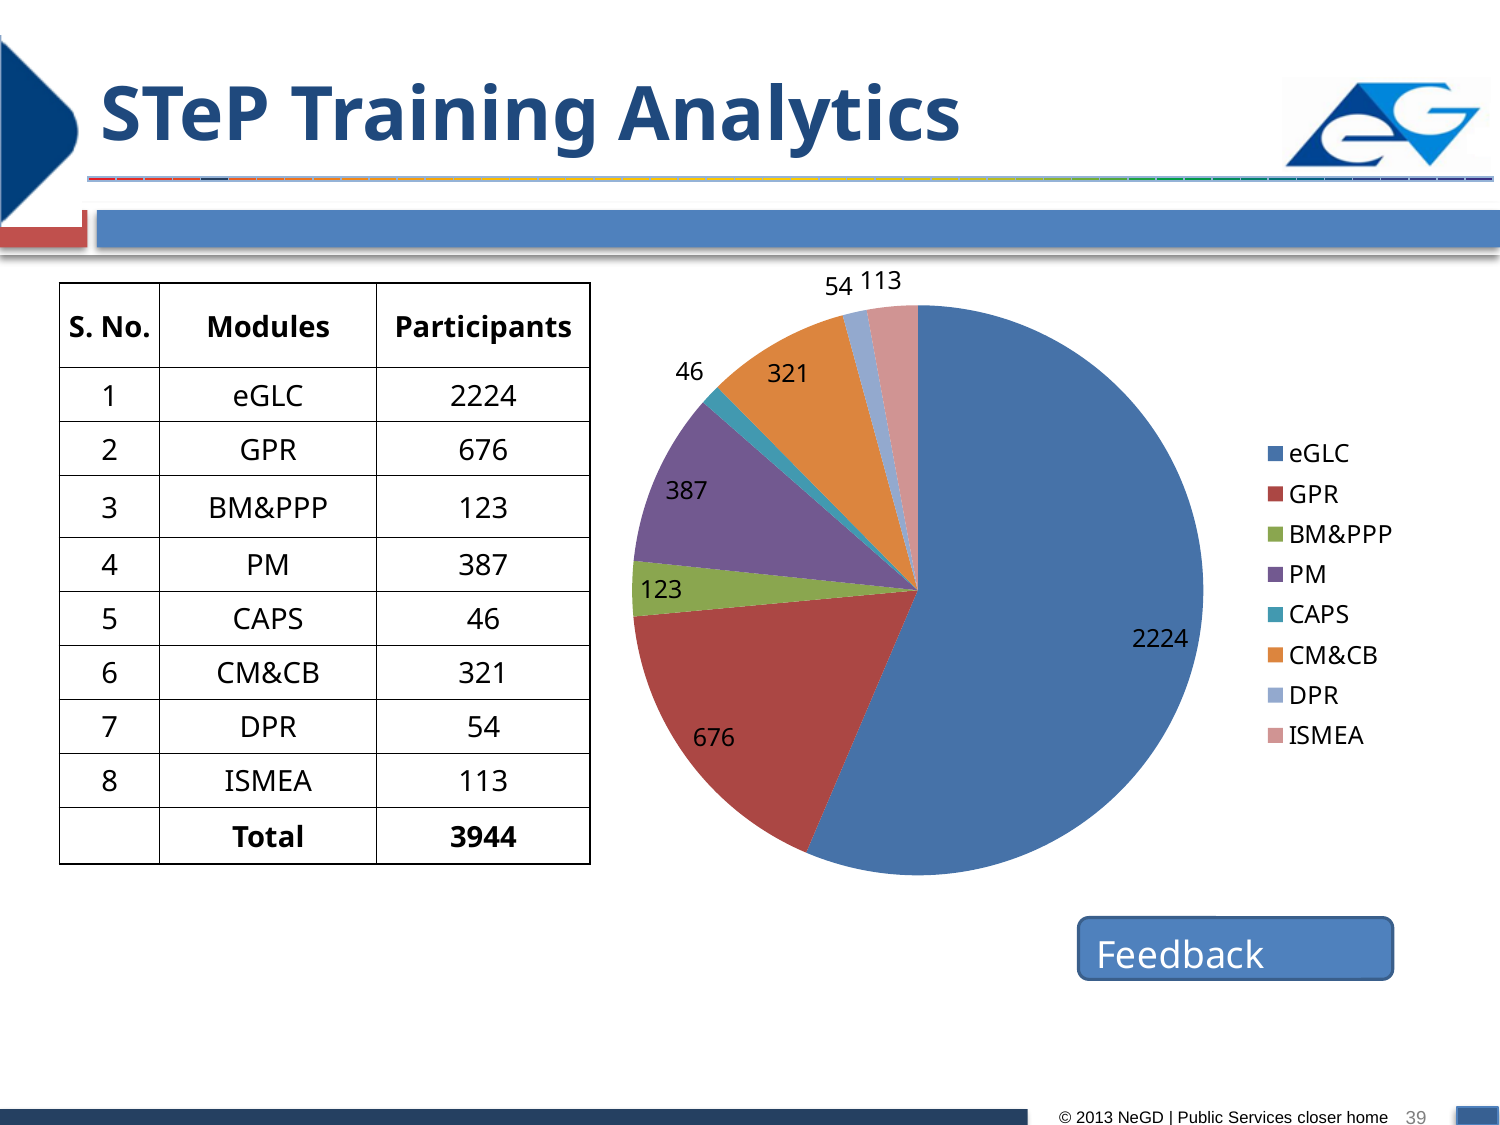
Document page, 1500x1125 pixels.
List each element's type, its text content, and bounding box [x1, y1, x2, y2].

table_cell 3 [60, 476, 159, 537]
chart [554, 173, 1415, 982]
table_cell 321 [377, 646, 548, 699]
table_header Modules [160, 284, 376, 367]
table_cell 676 [377, 422, 548, 475]
table_cell 5 [60, 592, 159, 645]
table_cell GPR [160, 422, 376, 475]
table_cell 46 [377, 592, 548, 645]
table_cell 3944 [377, 808, 548, 863]
table_cell 6 [60, 646, 159, 699]
table_cell 113 [377, 754, 548, 807]
table_cell DPR [160, 700, 376, 753]
table_cell eGLC [160, 368, 376, 421]
table_header Participants [377, 284, 548, 367]
table_cell 8 [60, 754, 159, 807]
table_cell 387 [377, 538, 548, 591]
picture [0, 35, 82, 227]
table_cell BM&PPP [160, 476, 376, 537]
table_cell CM&CB [160, 646, 376, 699]
table_cell 123 [377, 476, 548, 537]
table_cell CAPS [160, 592, 376, 645]
picture [1282, 77, 1491, 172]
table_cell 1 [60, 368, 159, 421]
table_cell [60, 808, 159, 863]
list STeP Training Analytics [85, 57, 1436, 165]
table_cell 4 [60, 538, 159, 591]
table_cell 54 [377, 700, 548, 753]
table_cell 7 [60, 700, 159, 753]
table_header S. No. [60, 284, 159, 367]
table_cell 2224 [377, 368, 548, 421]
table_cell Total [160, 808, 376, 863]
table_cell PM [160, 538, 376, 591]
table_cell 2 [60, 422, 159, 475]
table_cell ISMEA [160, 754, 376, 807]
